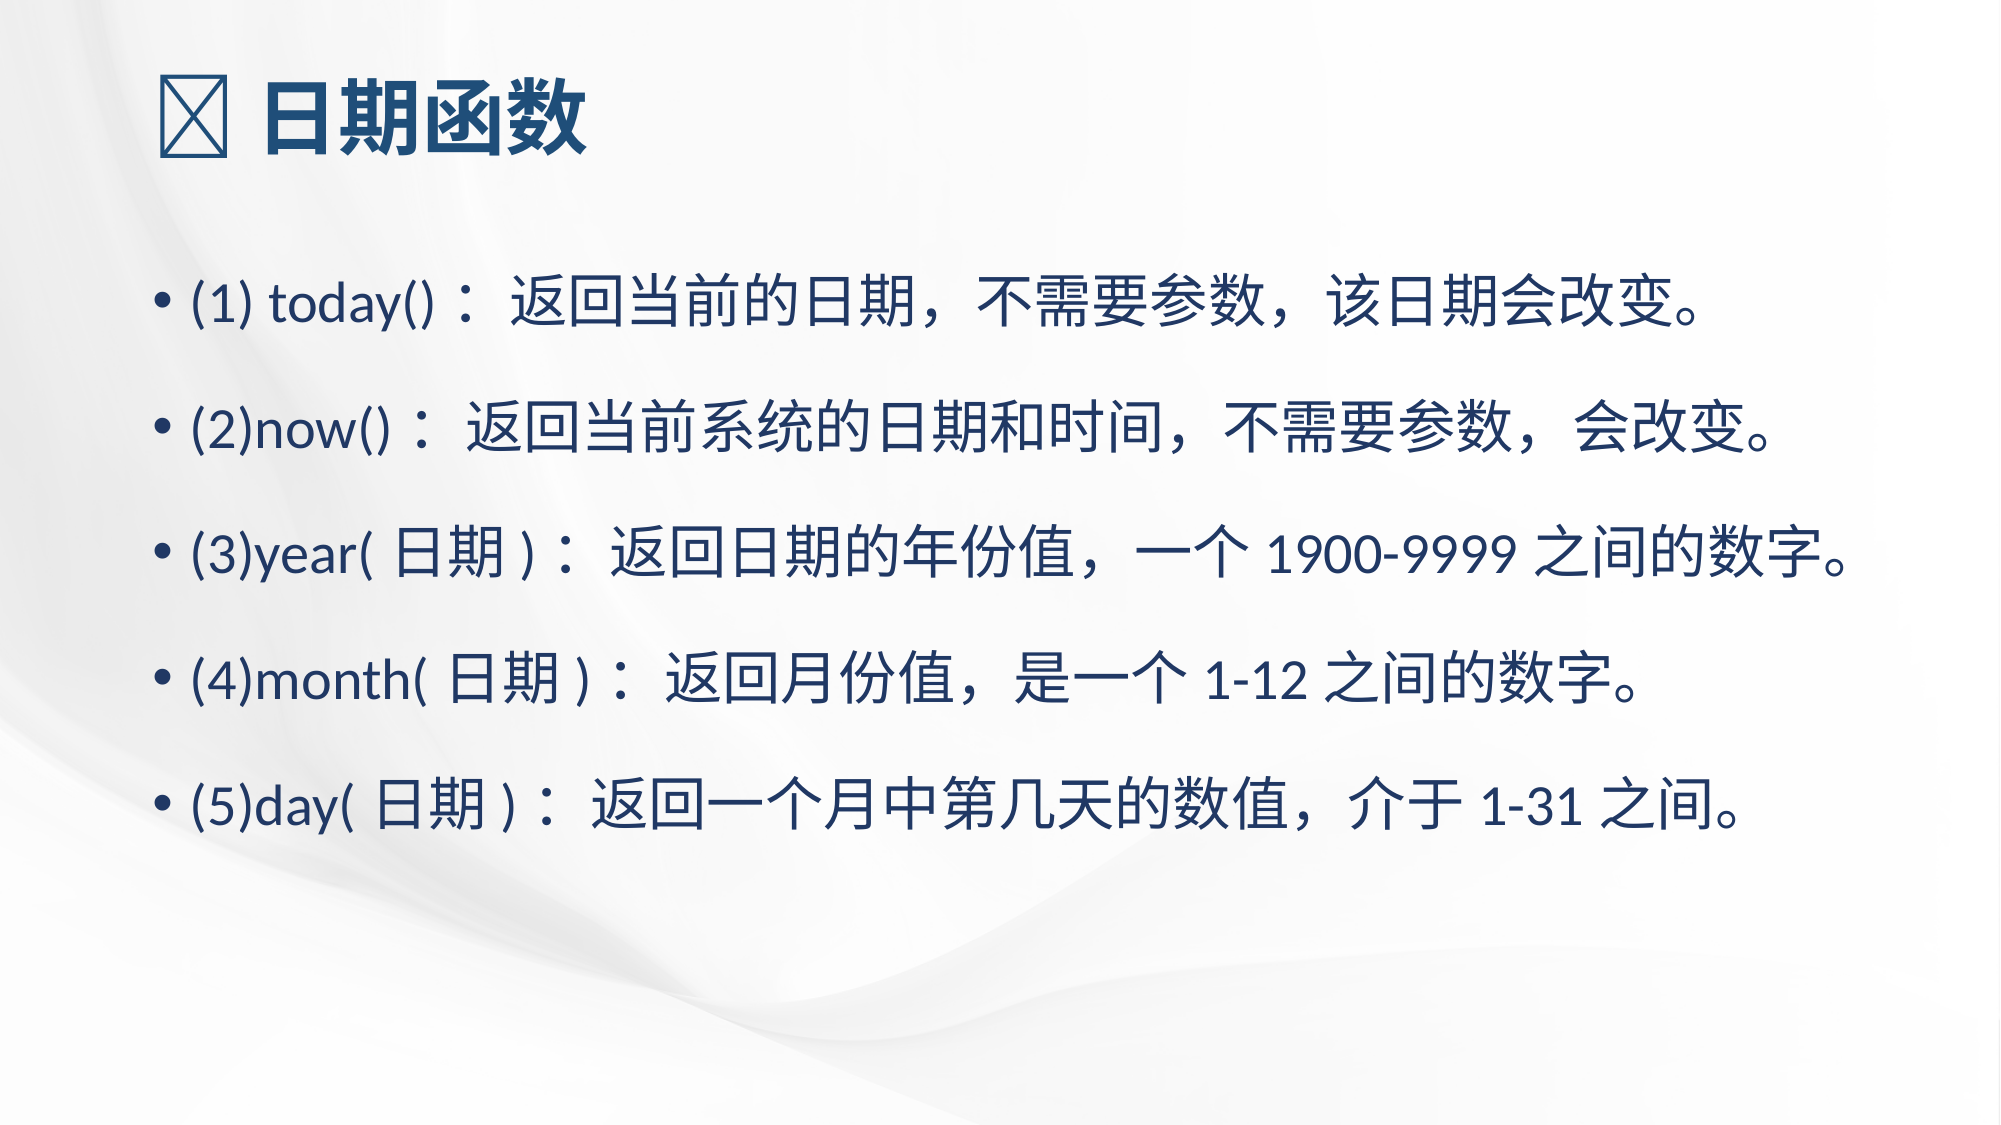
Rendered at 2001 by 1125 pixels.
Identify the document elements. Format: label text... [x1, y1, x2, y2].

title 日期函数 [137, 59, 1863, 184]
list (1) today()：返回当前的日期，不需要参数，该日期会改变。 (2)now()：返回当前系统的日期和时间，不需要参数，会改变。 (3)year(日期)：返回日期的年份值，一个1900-9999之间的数字。 (4)month(日期)：返回月份值，是一个1-12之间的数字。 (5)day(日期)：返回一个月中第几天的数值，介于1-31之间。 [137, 222, 1863, 1043]
